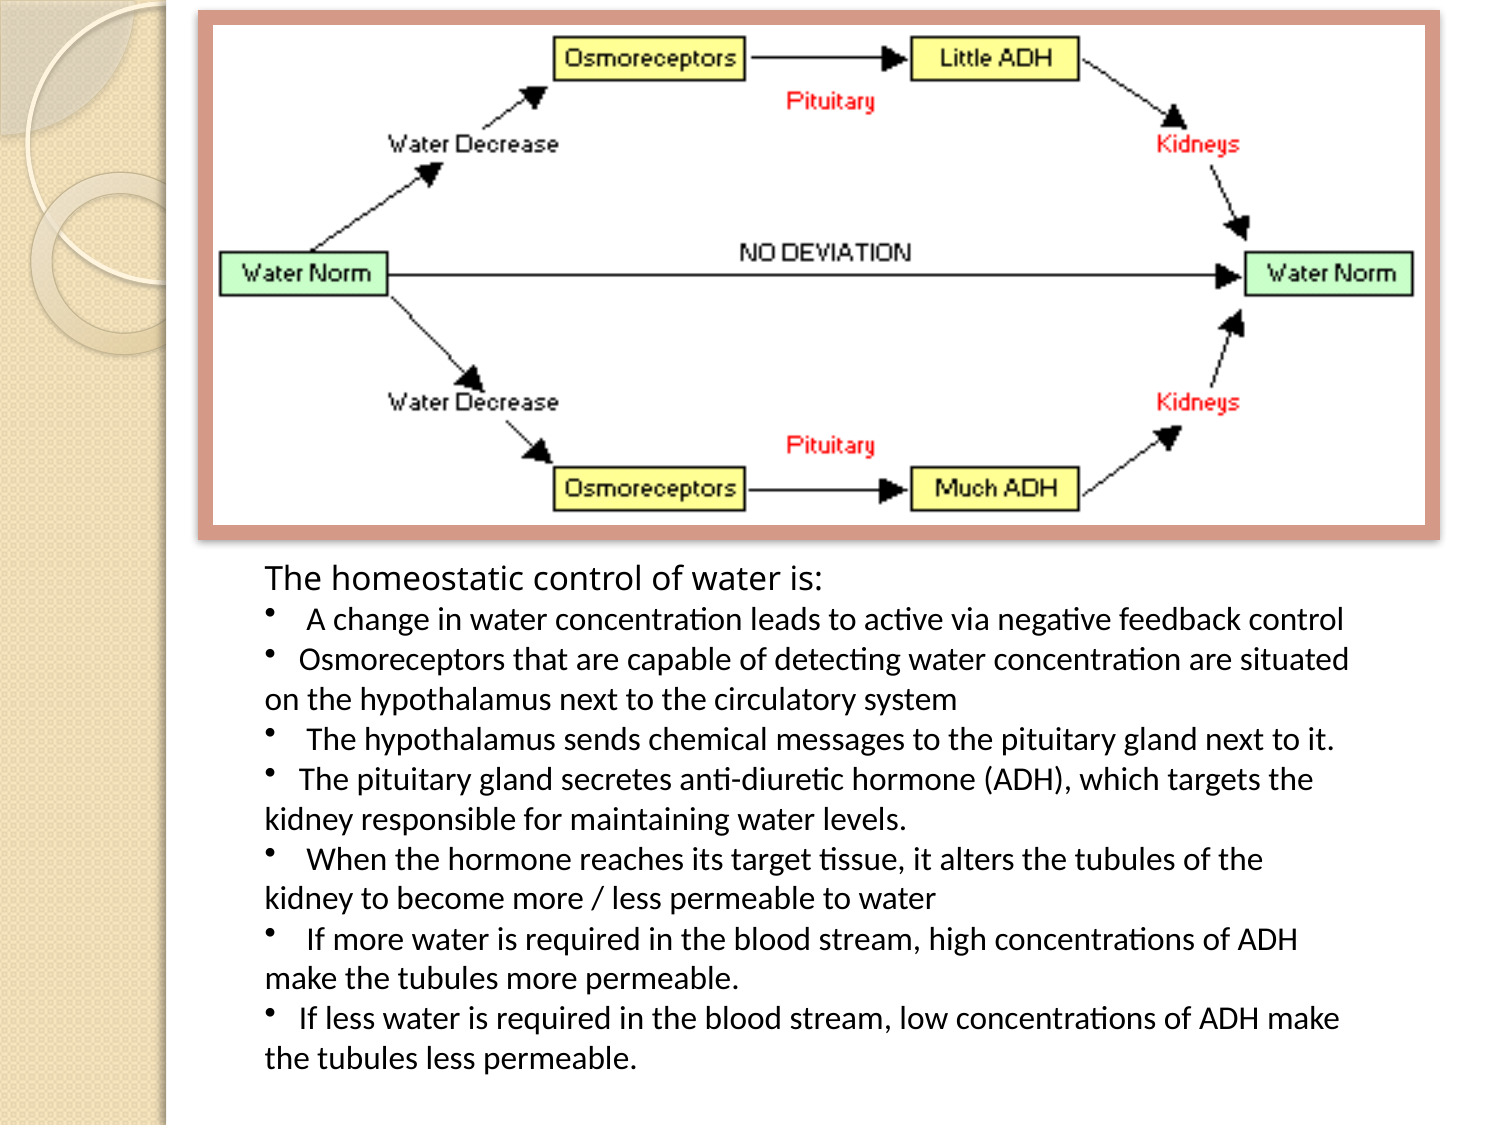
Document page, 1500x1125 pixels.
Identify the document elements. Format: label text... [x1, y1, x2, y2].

picture [212, 24, 1426, 526]
text_box The homeostatic control of water is: A change in water concentration leads to active via negative feedback control Osmoreceptors that are capable of detecting water concentration are situated on the hypothalamus next to the circulatory system The hypothalamus sends chemical messages to the pituitary gland next to it. The pituitary gland secretes anti-diuretic hormone (ADH), which targets the kidney responsible for maintaining water levels. When the hormone reaches its target tissue, it alters the tubules of the kidney to become more / less permeable to water If more water is required in the blood stream, high concentrations of ADH make the tubules more permeable. If less water is required in the blood stream, low concentrations of ADH make the tubules less permeable. [249, 549, 1375, 1084]
